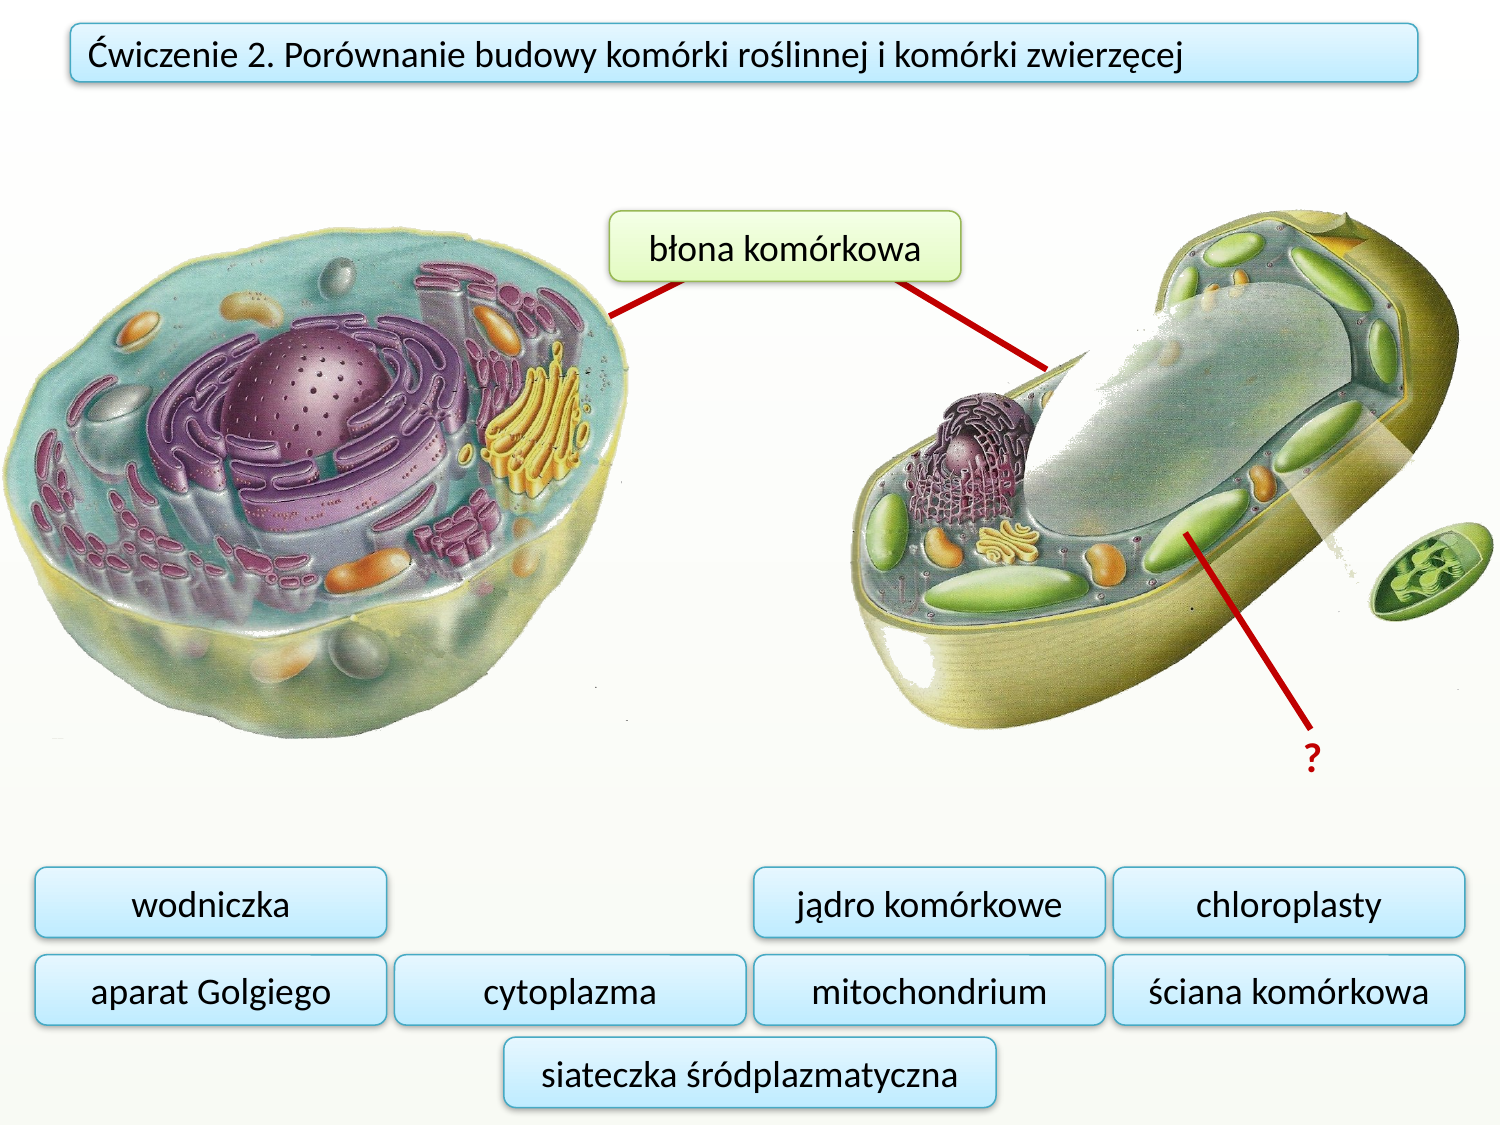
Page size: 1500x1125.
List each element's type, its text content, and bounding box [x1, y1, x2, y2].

text_box aparat Golgiego [34, 953, 388, 1026]
picture [0, 198, 645, 739]
text_box cytoplazma [393, 953, 747, 1026]
picture [845, 198, 1500, 733]
text_box błona komórkowa [649, 210, 840, 283]
text_box ściana komórkowa [1112, 953, 1466, 1026]
text_box mitochondrium [753, 953, 1107, 1026]
text_box Ćwiczenie 2. Porównanie budowy komórki roślinnej i komórki zwierzęcej [69, 22, 1419, 83]
text_box ? [1242, 741, 1383, 785]
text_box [609, 257, 727, 317]
footer Autor: Elżbieta Jarębskas [512, 1042, 988, 1103]
text_box chloroplasty [1112, 866, 1466, 939]
text_box siateczka śródplazmatyczna [503, 1036, 997, 1109]
text_box jądro komórkowe [753, 866, 1107, 939]
text_box wodniczka [34, 866, 388, 939]
